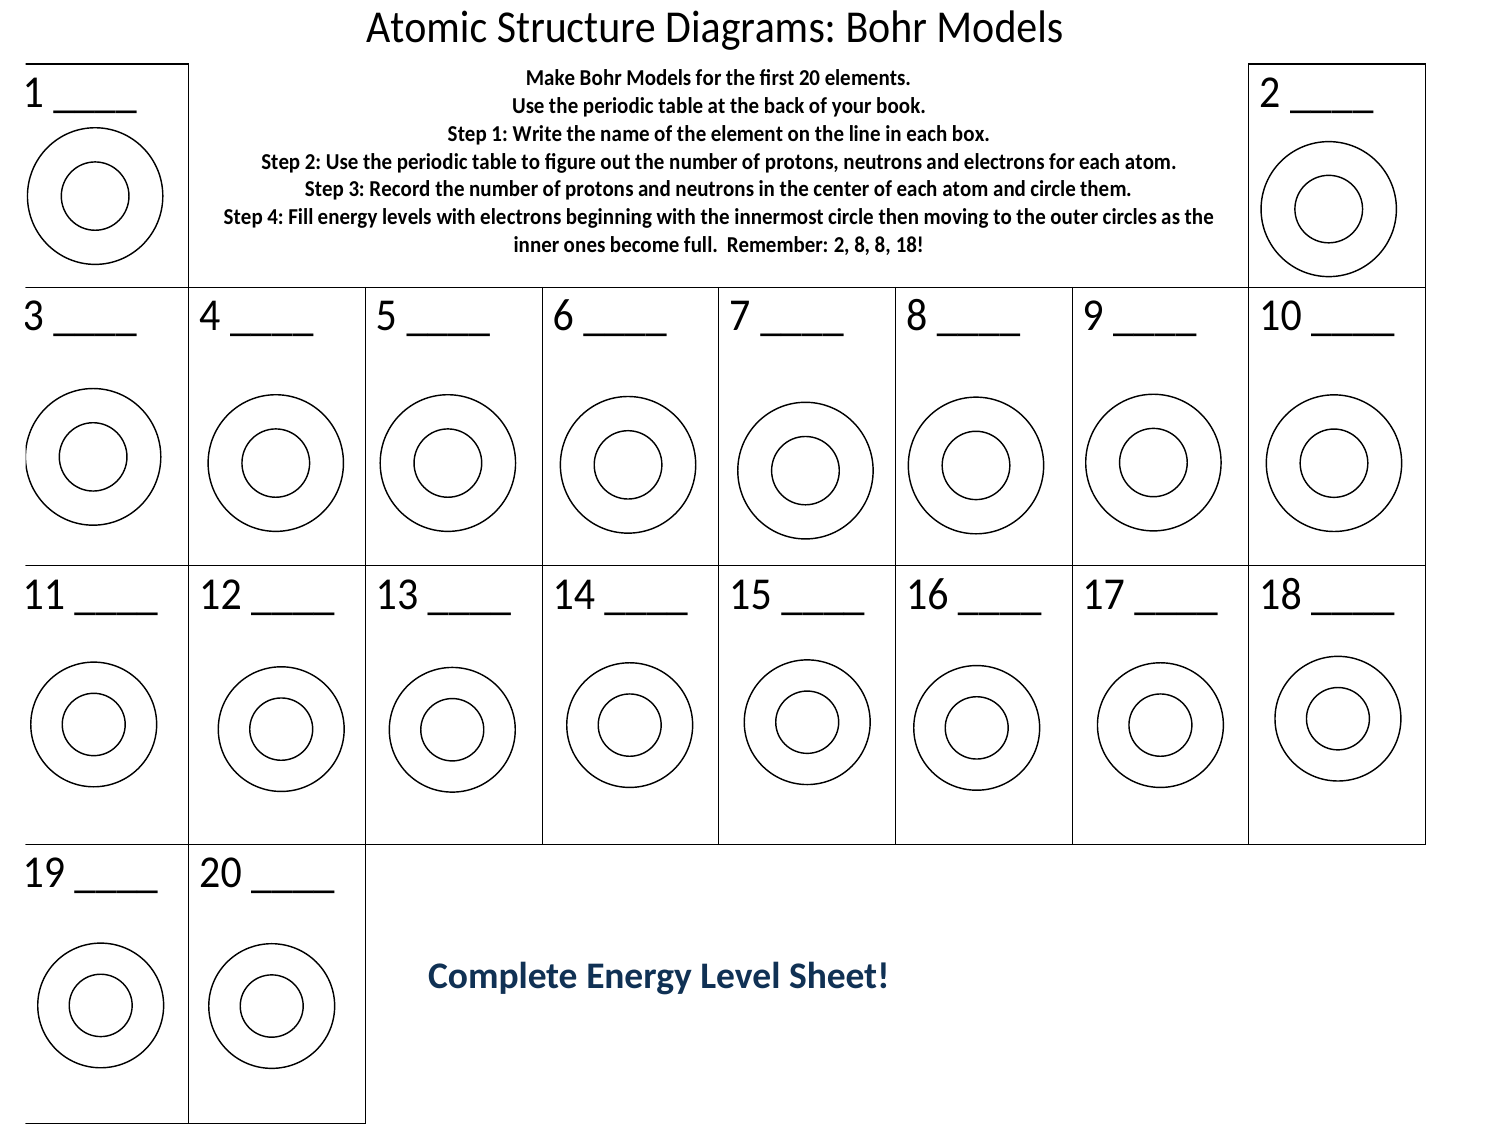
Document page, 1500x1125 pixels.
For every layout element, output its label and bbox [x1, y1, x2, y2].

text_box [25, 0, 1500, 1125]
